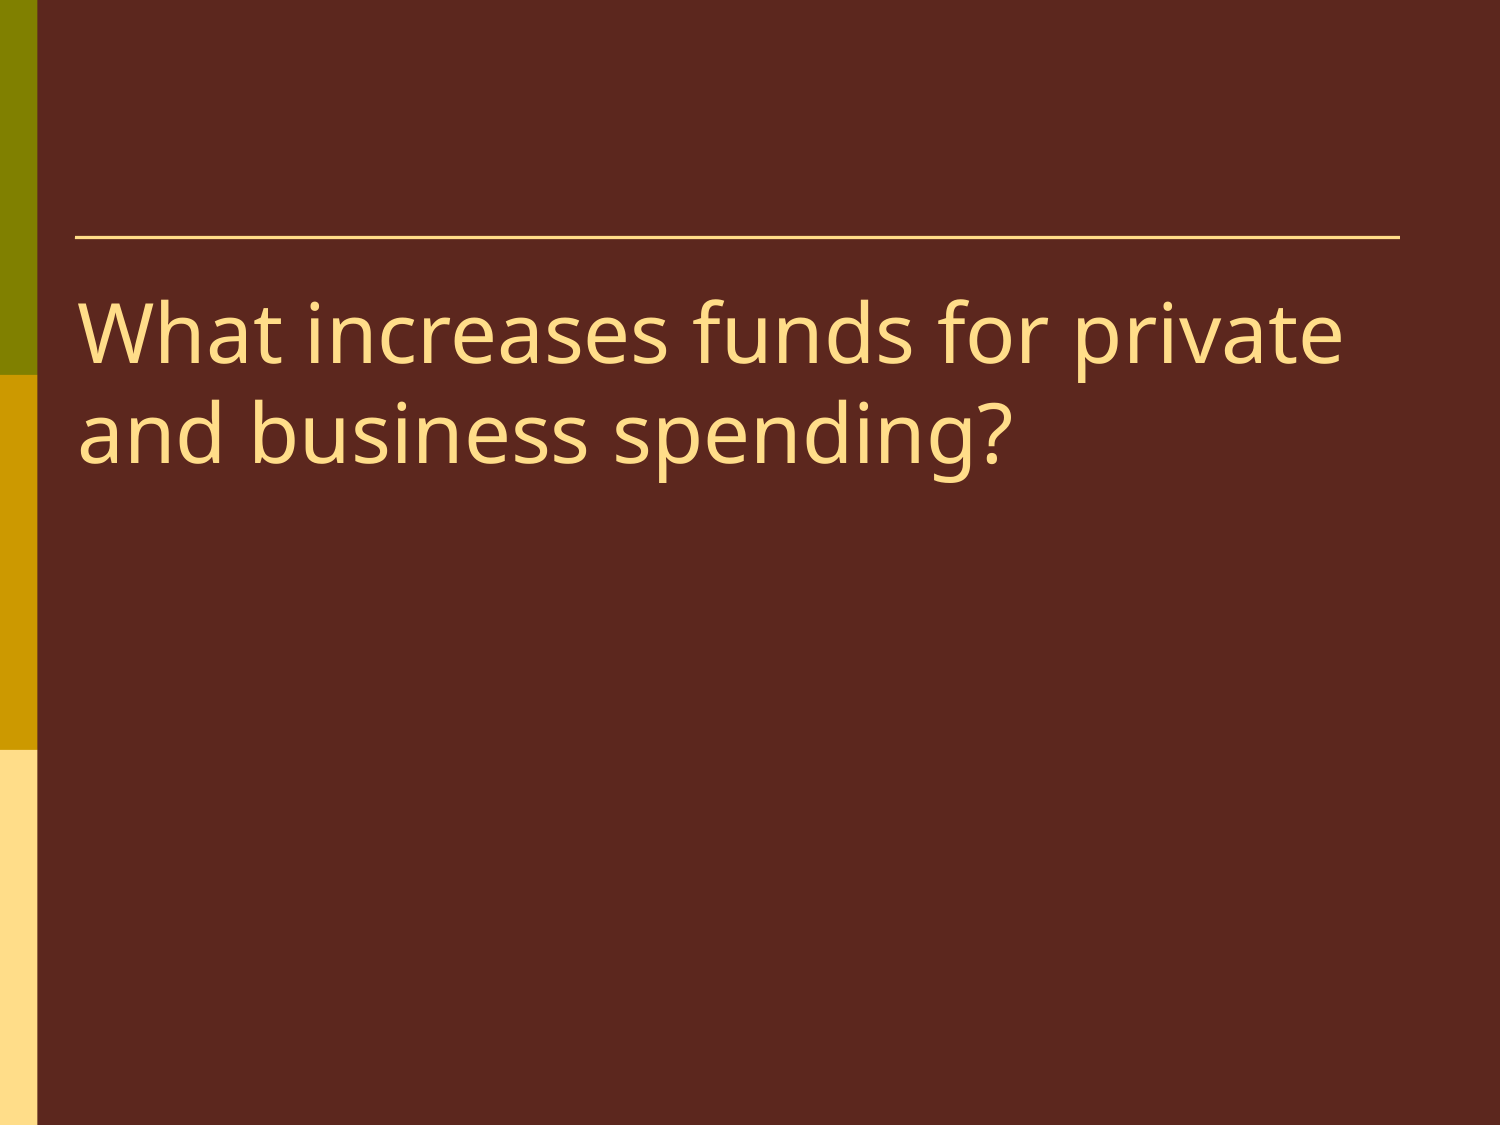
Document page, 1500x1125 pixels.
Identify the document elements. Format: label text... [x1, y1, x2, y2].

title What increases funds for private and business spending? [62, 299, 1413, 488]
